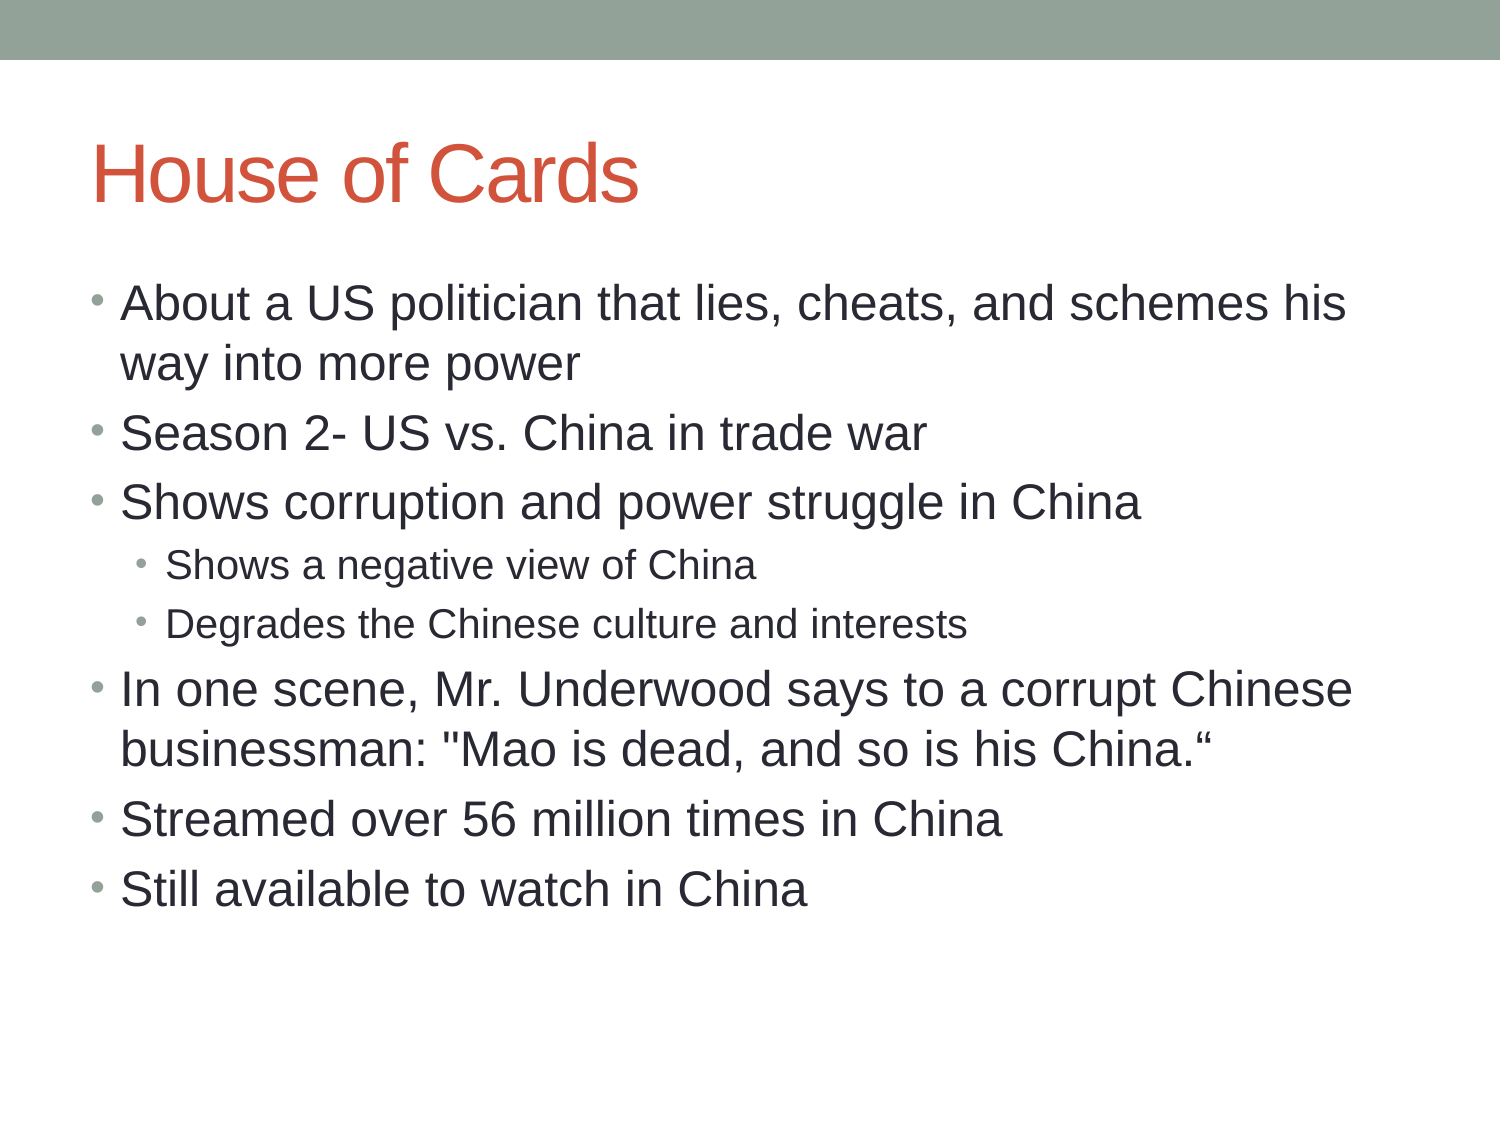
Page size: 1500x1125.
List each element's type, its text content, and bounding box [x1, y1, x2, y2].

list About a US politician that lies, cheats, and schemes his way into more power Season 2- US vs. China in trade war Shows corruption and power struggle in China Shows a negative view of China Degrades the Chinese culture and interests In one scene, Mr. Underwood says to a corrupt Chinese businessman: "Mao is dead, and so is his China.“ Streamed over 56 million times in China Still available to watch in China [75, 262, 1425, 1063]
title House of Cards [75, 87, 1425, 250]
